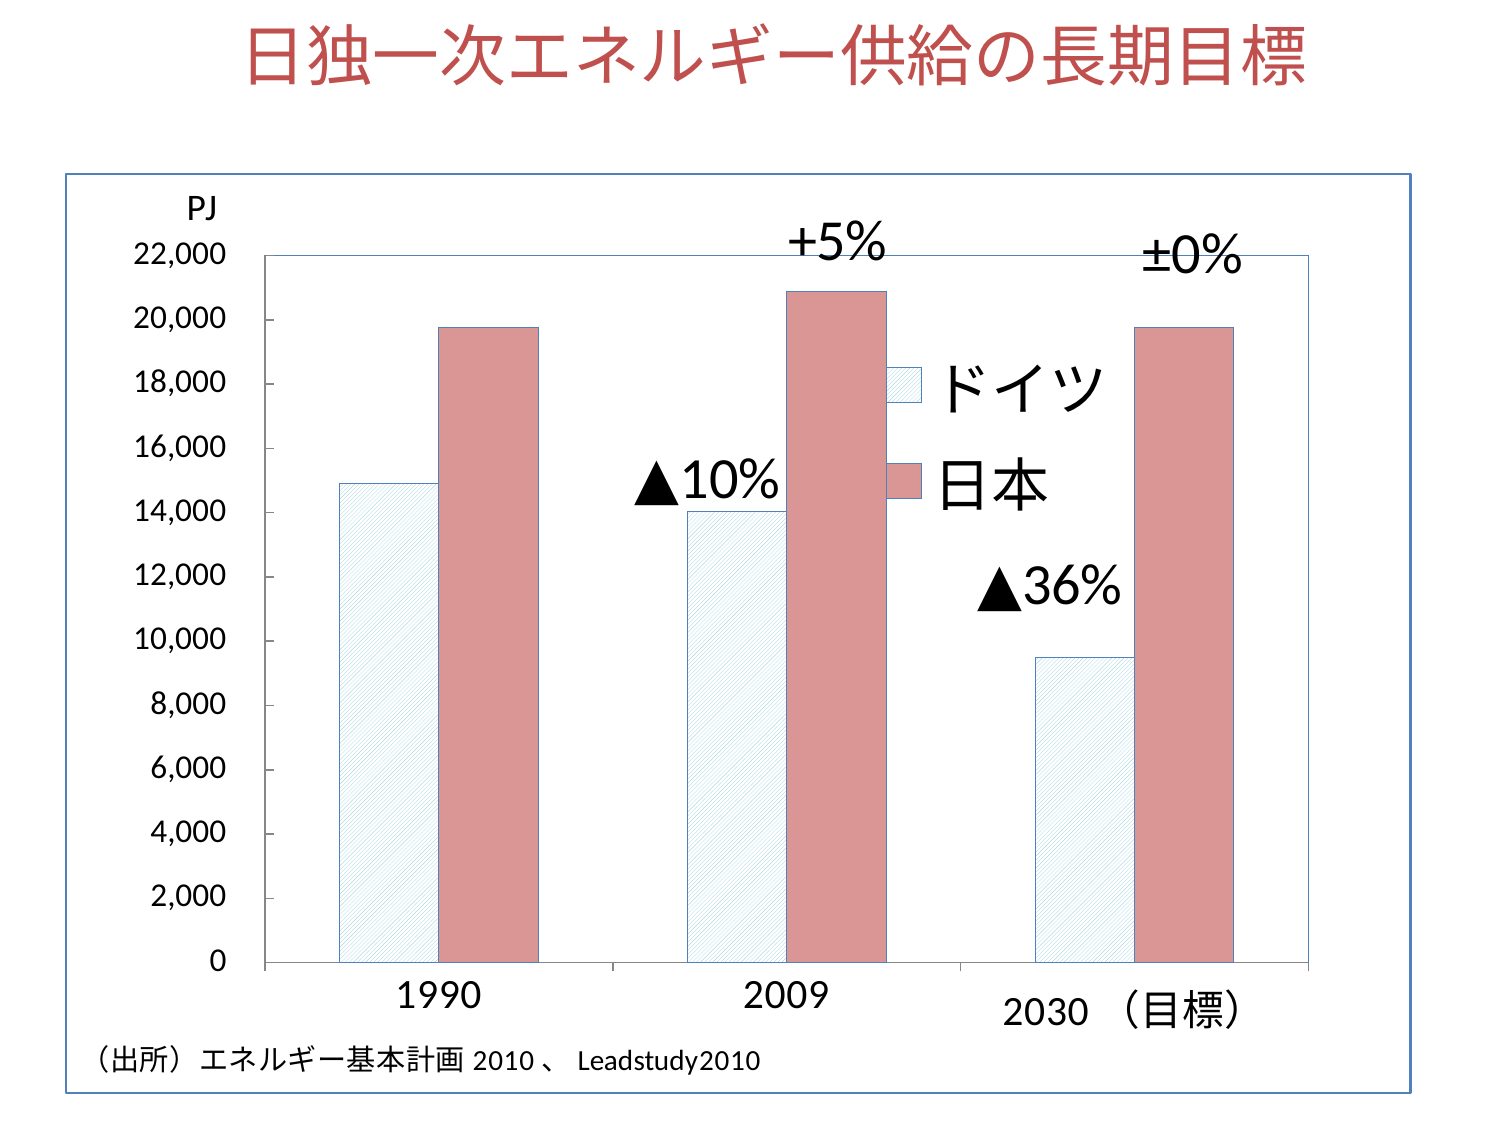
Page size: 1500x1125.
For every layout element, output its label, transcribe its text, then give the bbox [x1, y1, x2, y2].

text_box 日独一次エネルギー供給の長期目標 [88, 5, 1459, 101]
chart [64, 172, 1412, 1095]
